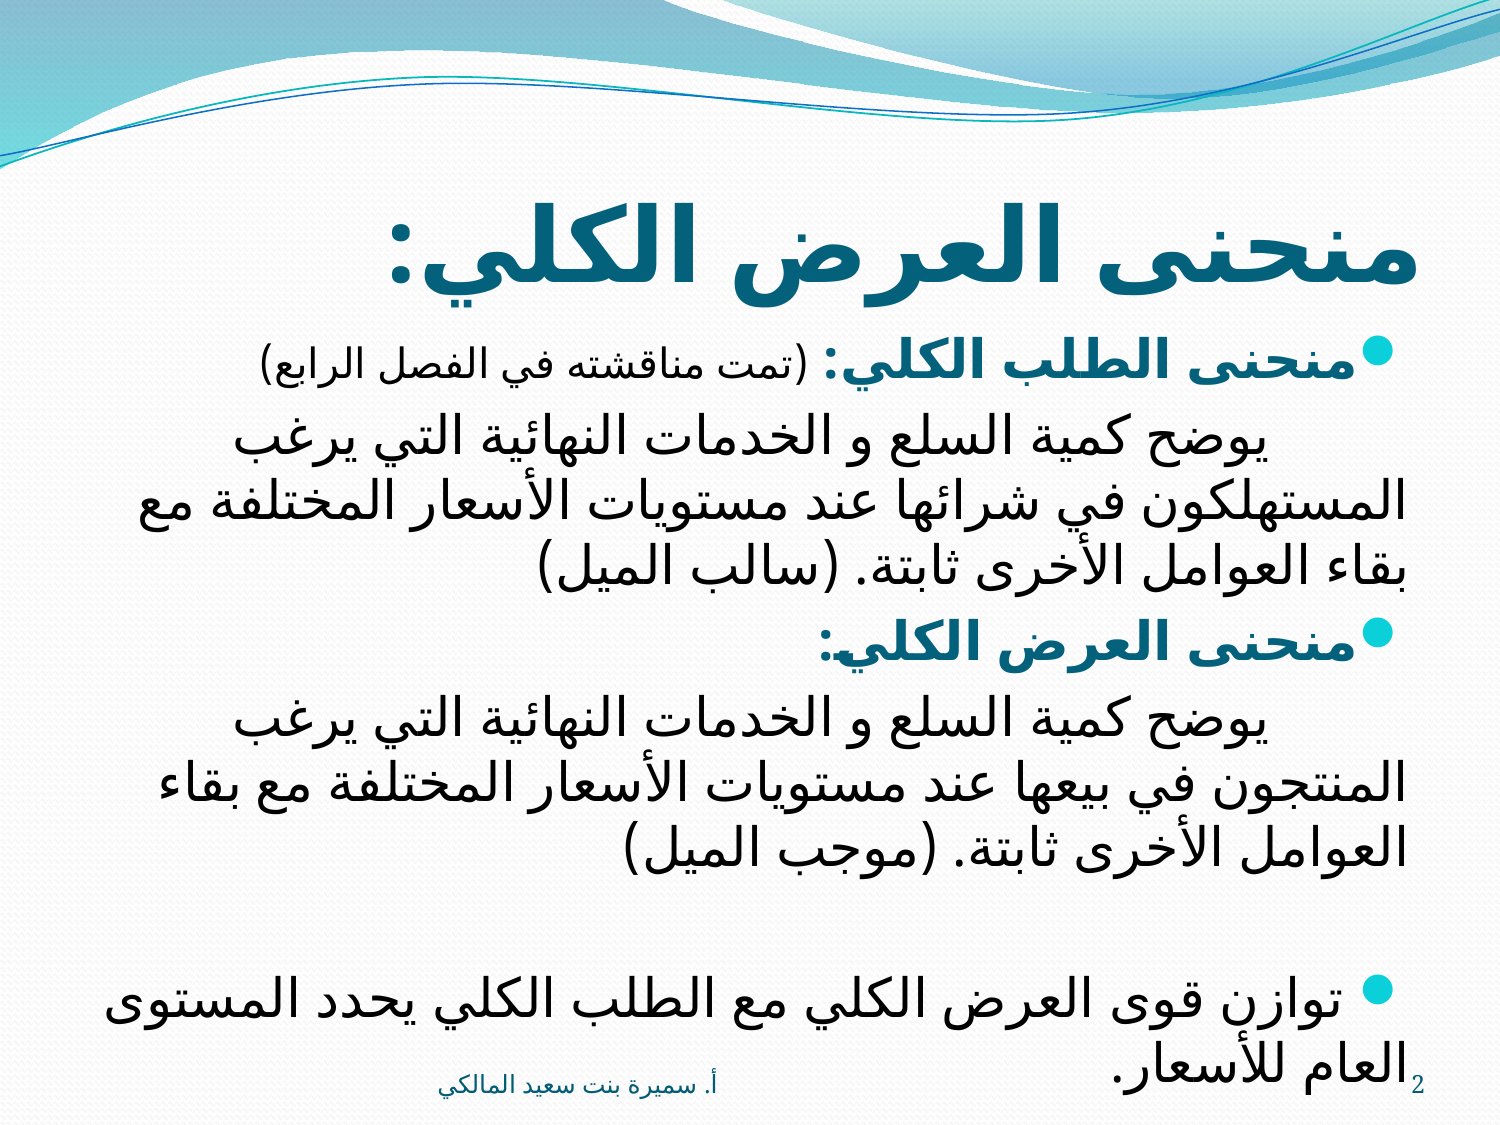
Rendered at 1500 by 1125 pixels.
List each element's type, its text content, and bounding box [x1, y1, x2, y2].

title منحنى العرض الكلي: [75, 115, 1425, 303]
slide_number 2 [1299, 1042, 1425, 1103]
footer أ. سميرة بنت سعيد المالكي [437, 1042, 988, 1103]
list منحنى الطلب الكلي: (تمت مناقشته في الفصل الرابع) يوضح كمية السلع و الخدمات النهائية التي يرغب المستهلكون في شرائها عند مستويات الأسعار المختلفة مع بقاء العوامل الأخرى ثابتة. (سالب الميل) منحنى العرض الكلي: يوضح كمية السلع و الخدمات النهائية التي يرغب المنتجون في بيعها عند مستويات الأسعار المختلفة مع بقاء العوامل الأخرى ثابتة. (موجب الميل) توازن قوى العرض الكلي مع الطلب الكلي يحدد المستوى العام للأسعار. [41, 317, 1425, 1038]
